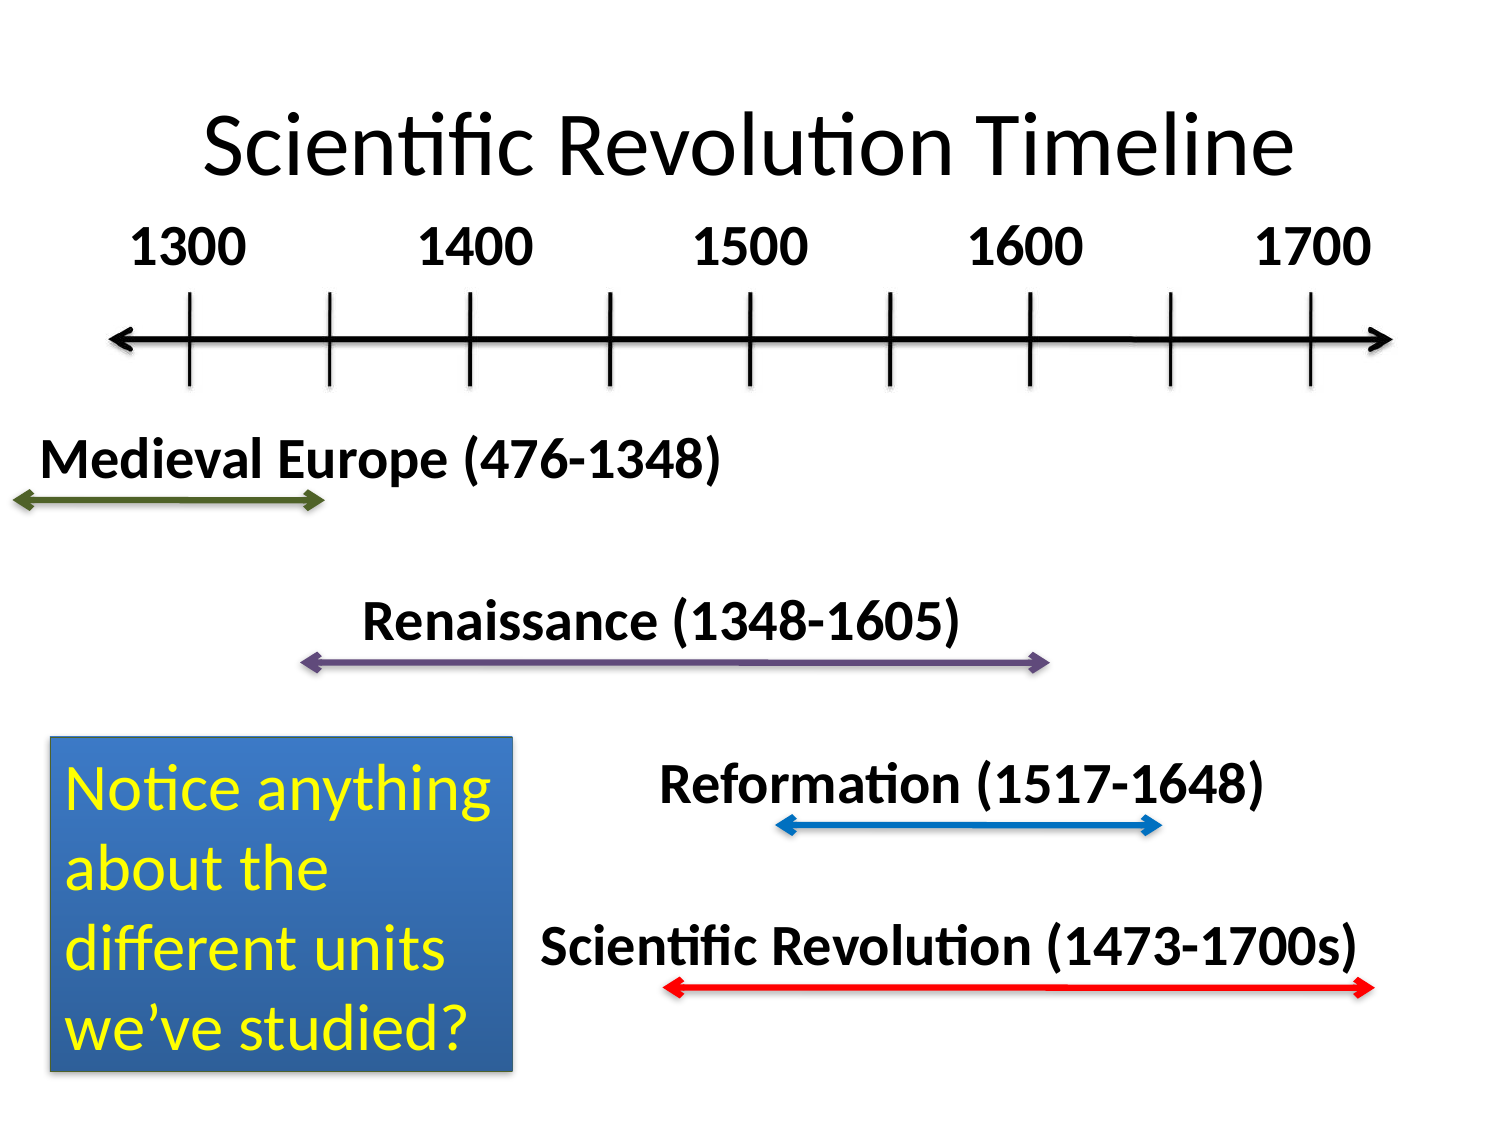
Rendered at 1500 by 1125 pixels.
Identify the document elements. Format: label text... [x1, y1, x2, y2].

text_box Renaissance (1348-1605) [312, 575, 1013, 660]
title Scientific Revolution Timeline [75, 45, 1425, 233]
text_box 1400 [375, 200, 575, 285]
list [74, 287, 1426, 397]
text_box Scientific Revolution (1473-1700s) [519, 900, 1413, 985]
text_box 1300 [87, 200, 288, 285]
text_box Reformation (1517-1648) [612, 737, 1313, 823]
text_box Medieval Europe (476-1348) [12, 412, 750, 498]
text_box 1700 [1212, 200, 1413, 285]
text_box 1500 [650, 200, 850, 285]
text_box Notice anything about the different units we’ve studied? [49, 736, 513, 1072]
text_box 1600 [924, 200, 1125, 285]
